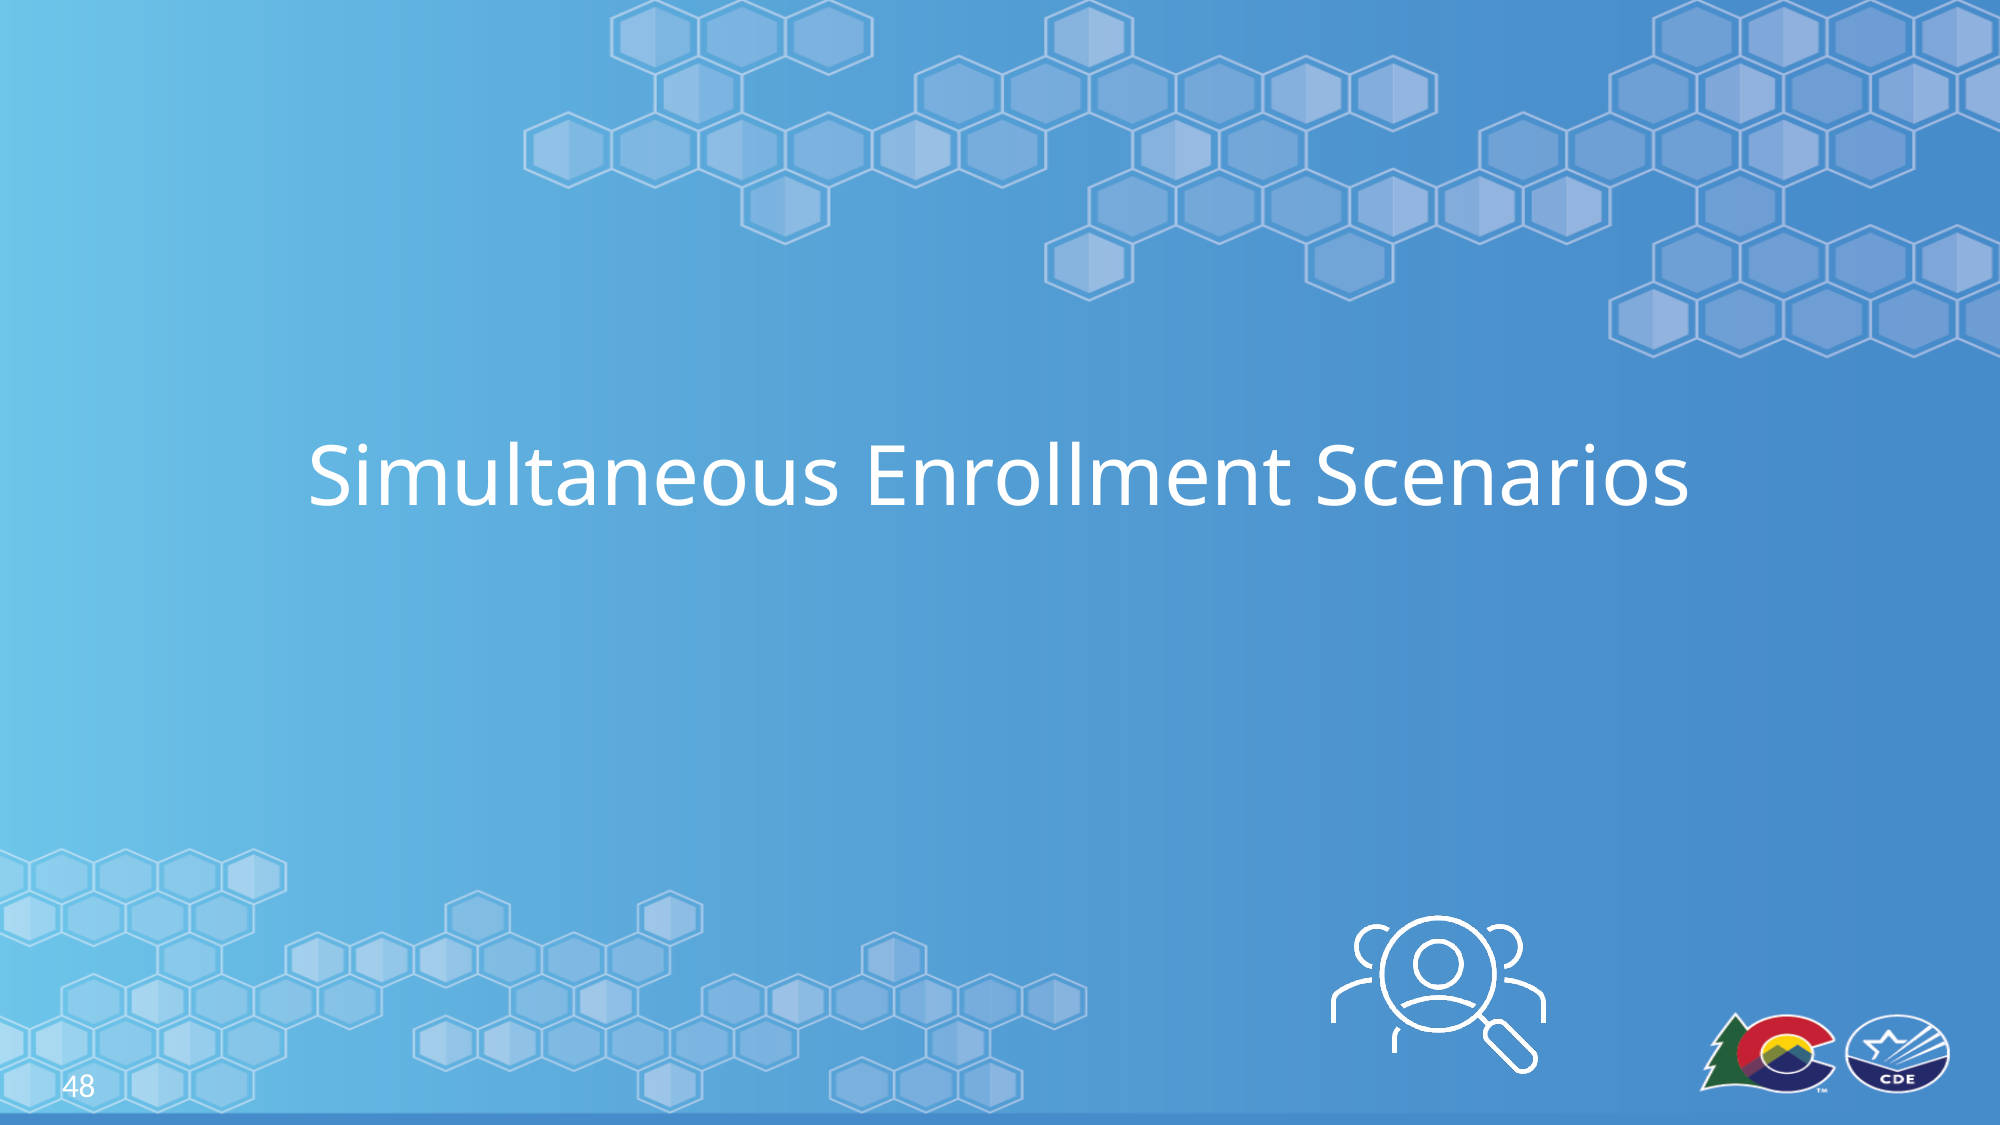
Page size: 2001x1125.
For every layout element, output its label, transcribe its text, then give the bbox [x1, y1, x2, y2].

picture [0, 0, 2000, 1125]
slide_number 48 [47, 1054, 498, 1115]
title Simultaneous Enrollment Scenarios [150, 425, 1850, 810]
